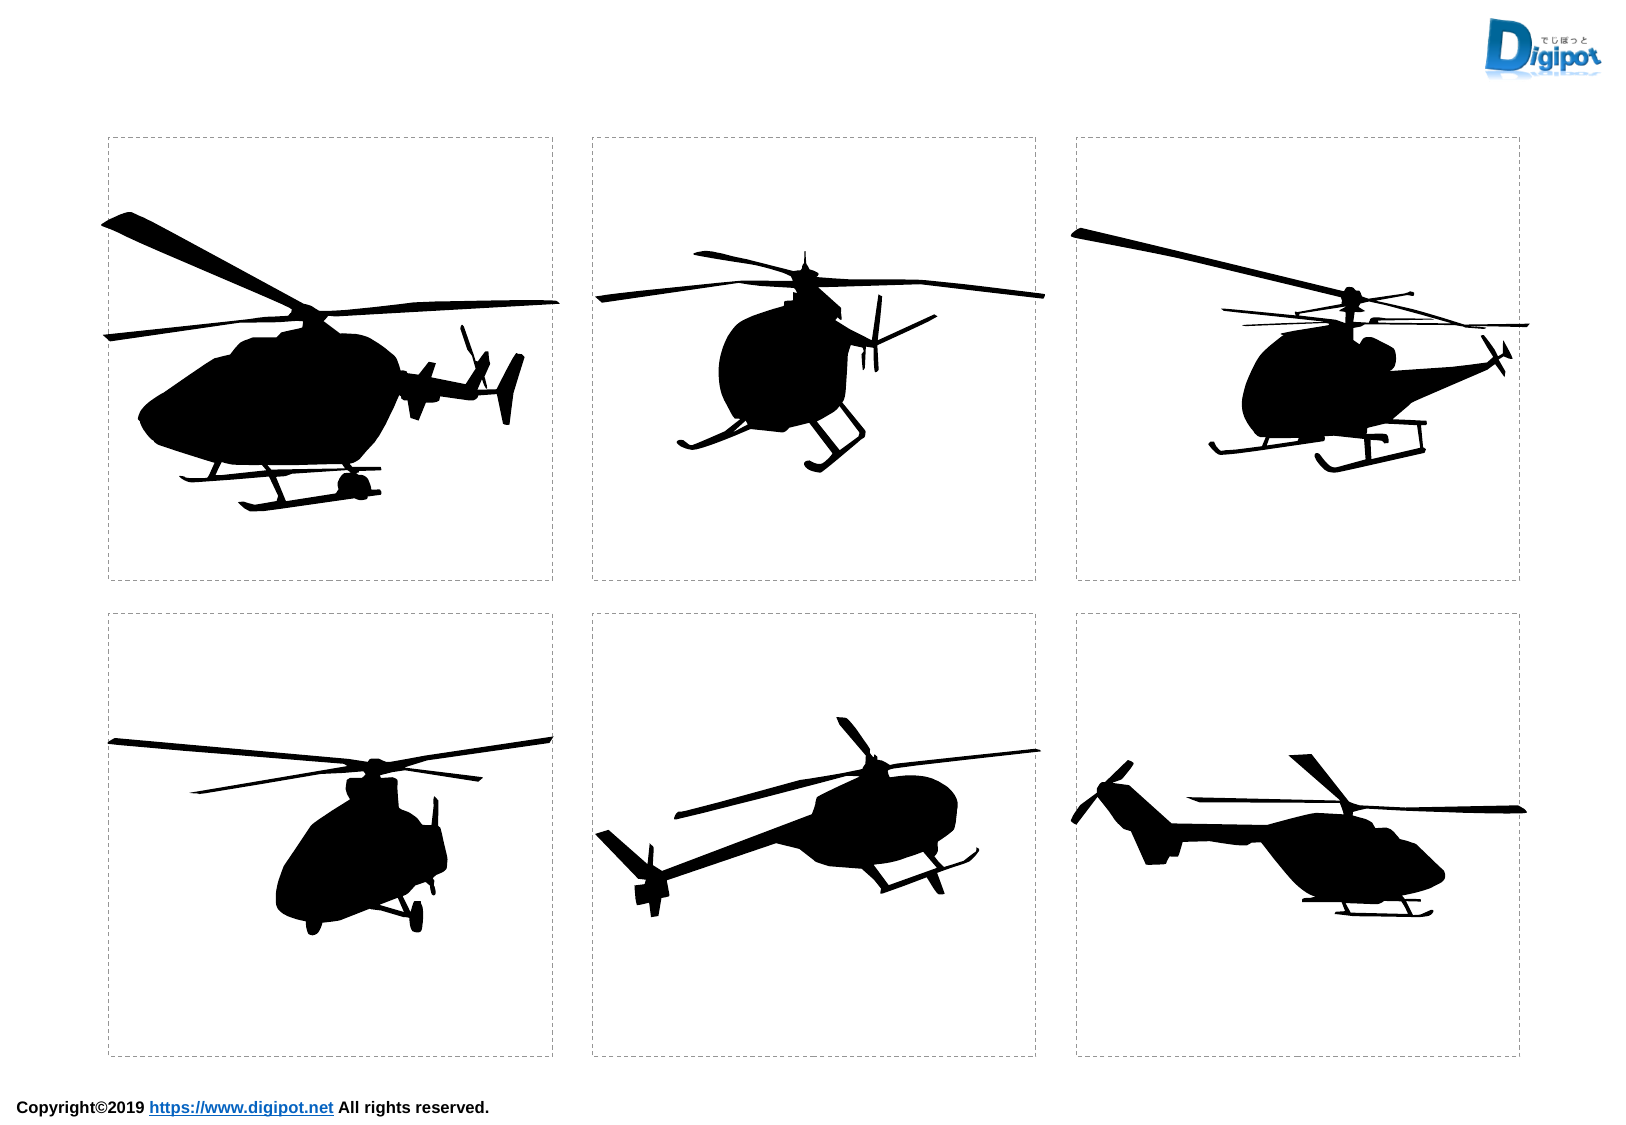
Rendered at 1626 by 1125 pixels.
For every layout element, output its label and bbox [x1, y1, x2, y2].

text_box [595, 250, 1045, 473]
text_box [101, 212, 560, 512]
text_box [1070, 754, 1527, 918]
picture [1485, 18, 1602, 82]
text_box [595, 717, 1042, 918]
text_box [107, 736, 554, 936]
text_box [1070, 227, 1530, 473]
